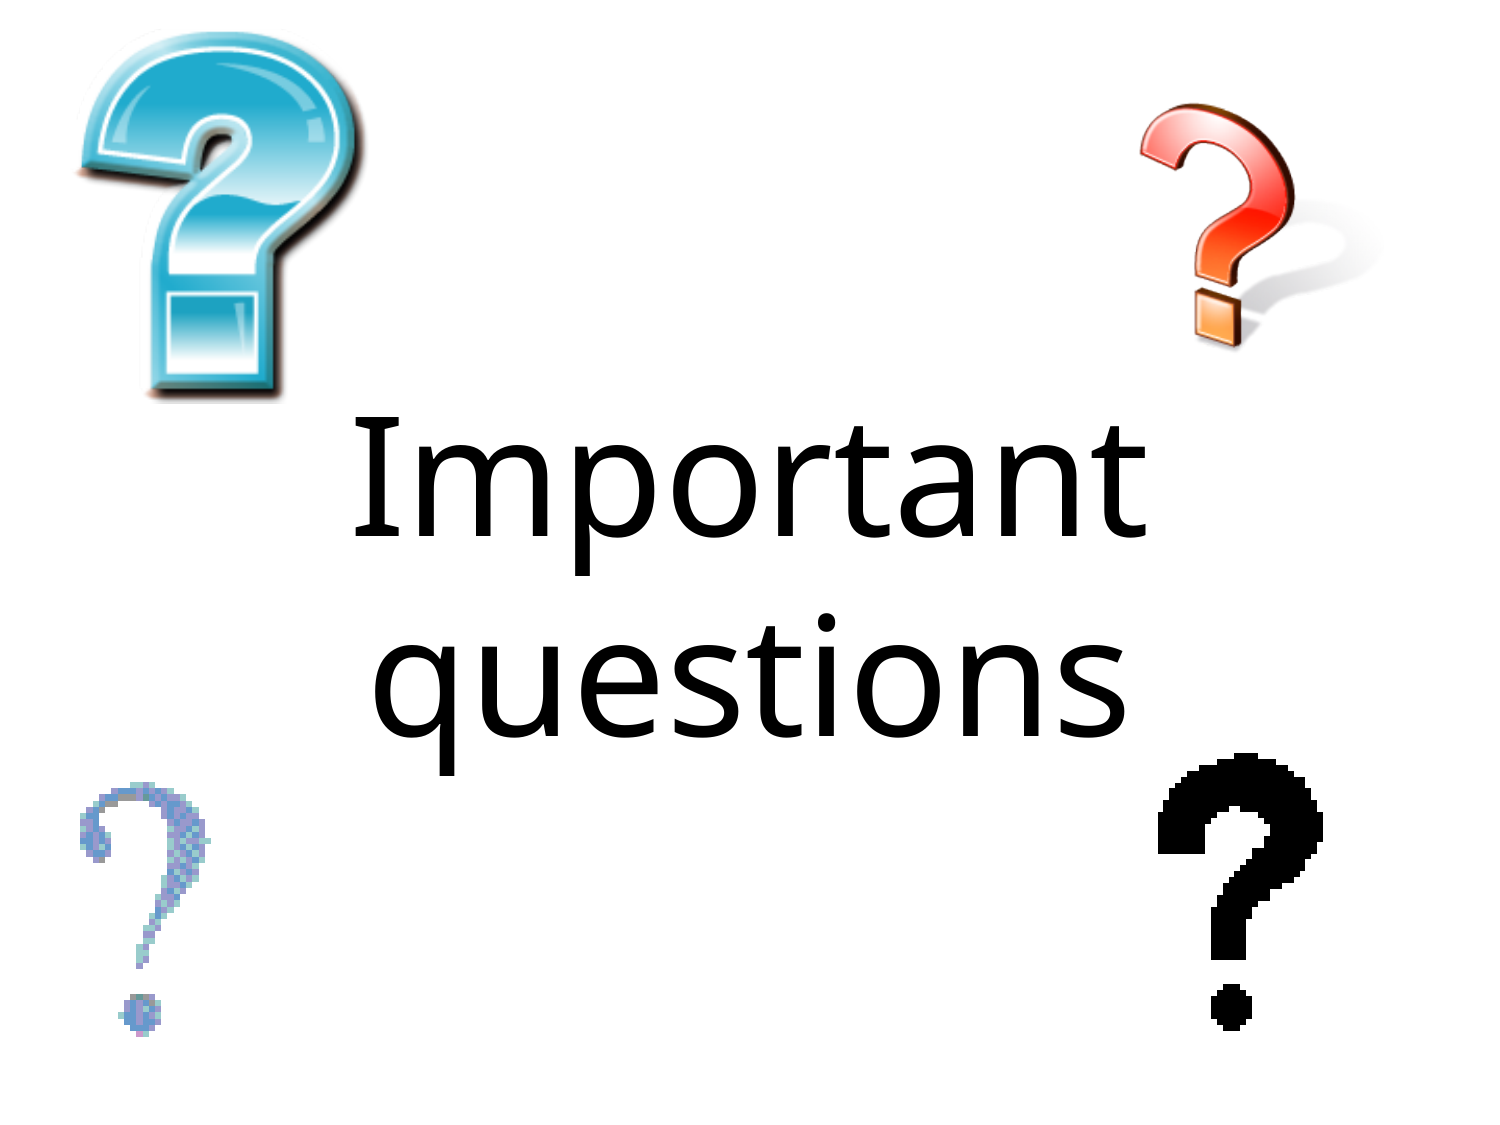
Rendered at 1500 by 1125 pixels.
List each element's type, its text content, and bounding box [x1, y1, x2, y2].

picture [1087, 712, 1377, 1067]
picture [0, 689, 361, 1125]
picture [31, 28, 408, 404]
text_box Important questions [87, 362, 1413, 778]
picture [1102, 87, 1384, 370]
